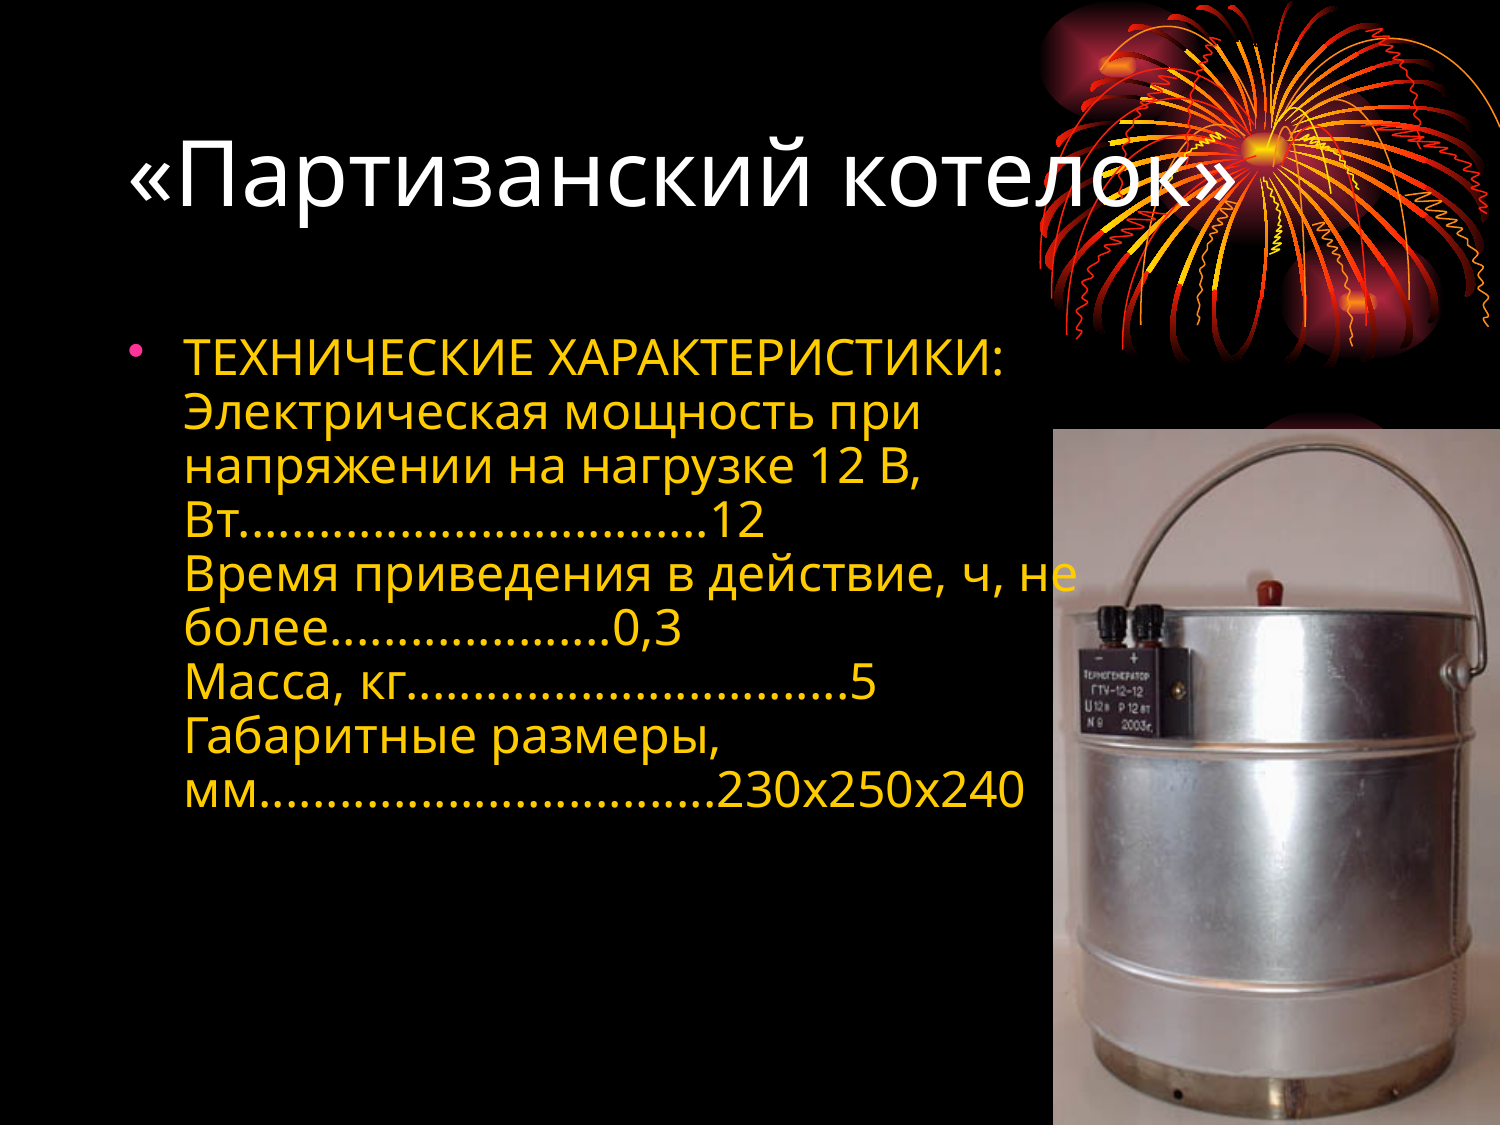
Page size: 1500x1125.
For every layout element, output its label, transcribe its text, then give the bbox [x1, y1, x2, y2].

list ТЕХНИЧЕСКИЕ ХАРАКТЕРИСТИКИ: Электрическая мощность при напряжении на нагрузке 12 В, Вт...................................12 Время приведения в действие, ч, не более.....................0,3 Масса, кг.................................5 Габаритные размеры, мм..................................230х250х240 [112, 324, 1388, 1001]
title «Партизанский котелок» [112, 49, 1388, 290]
picture [1052, 429, 1500, 1125]
